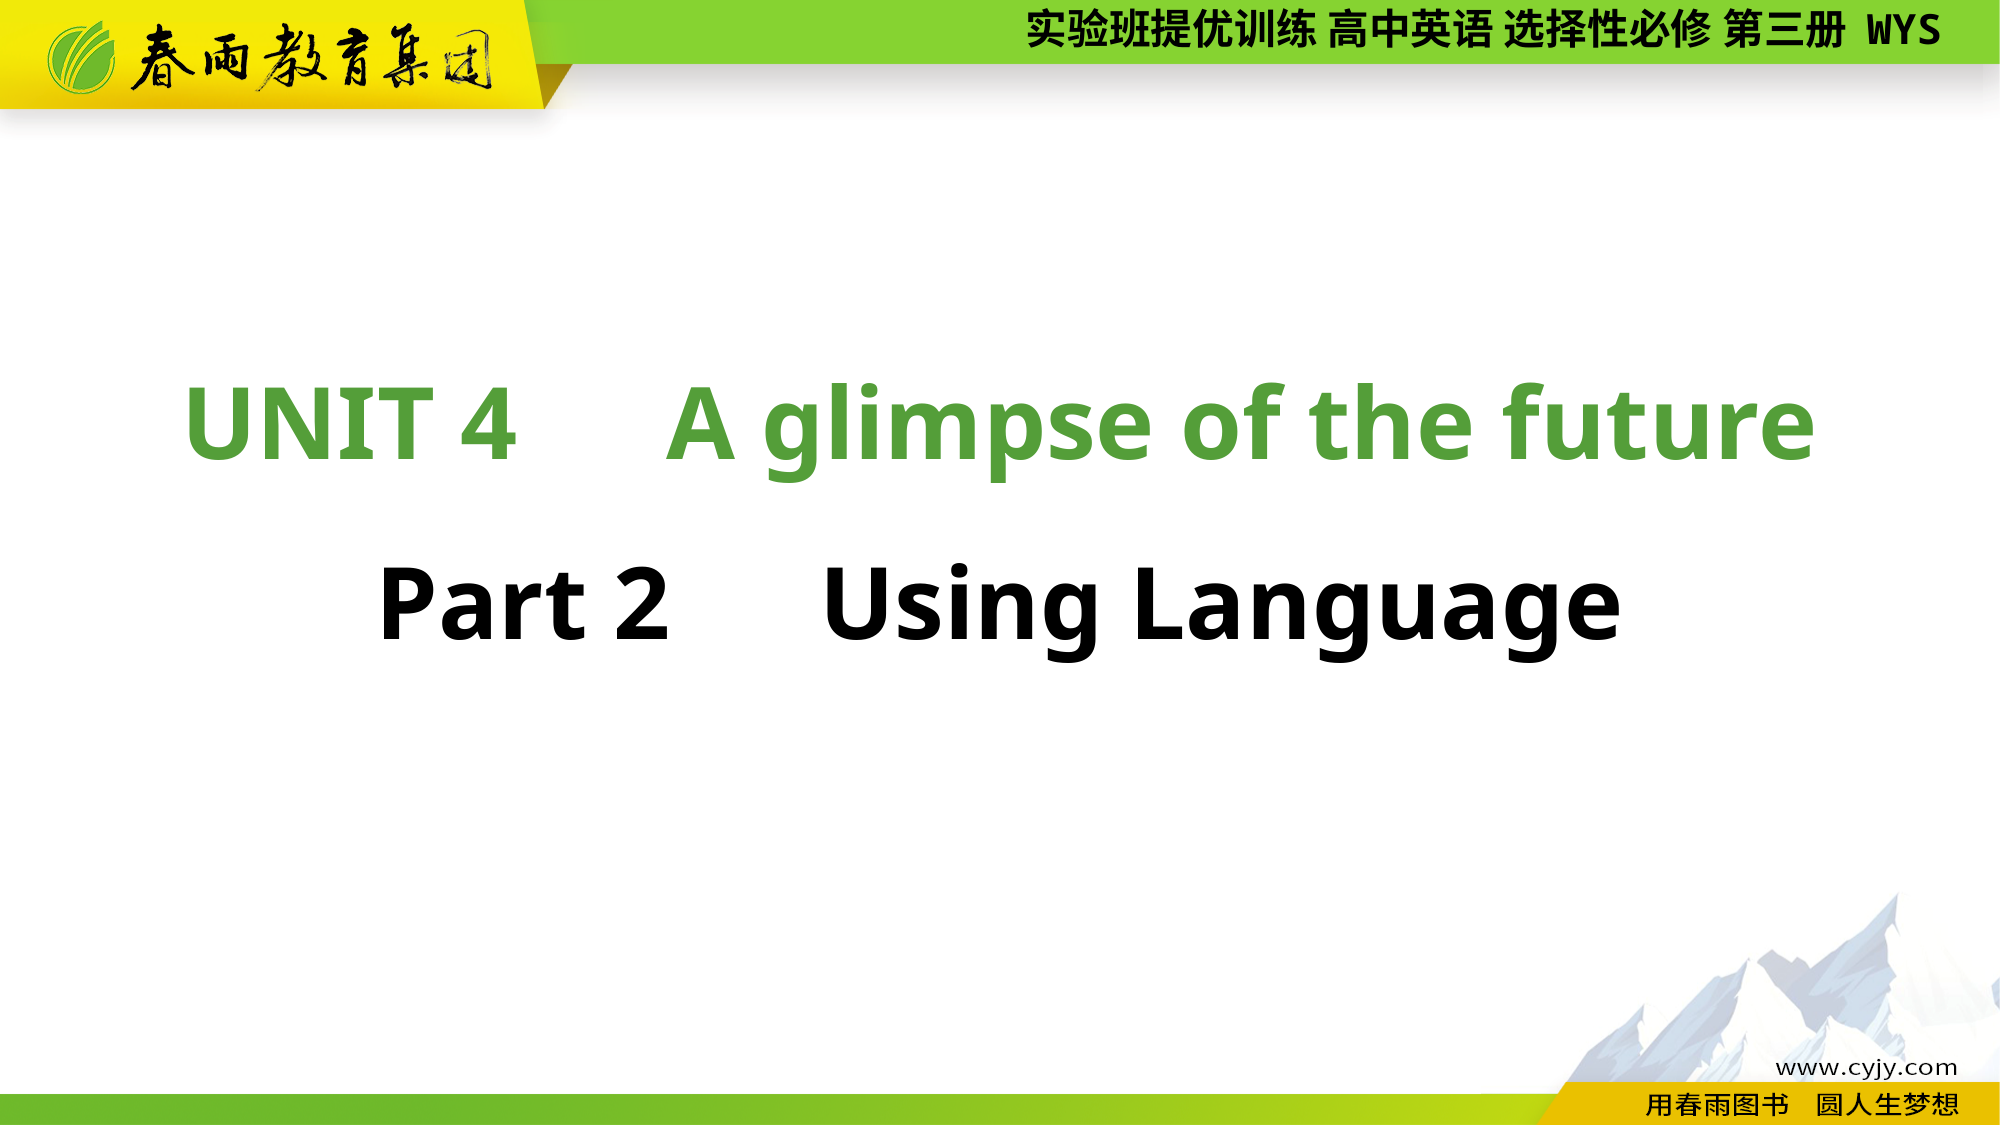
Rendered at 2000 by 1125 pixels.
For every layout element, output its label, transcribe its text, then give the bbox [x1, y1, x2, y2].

text_box UNIT 4 A glimpse of the future Part 2 Using Language [54, 291, 1946, 667]
picture [0, 0, 2000, 1125]
